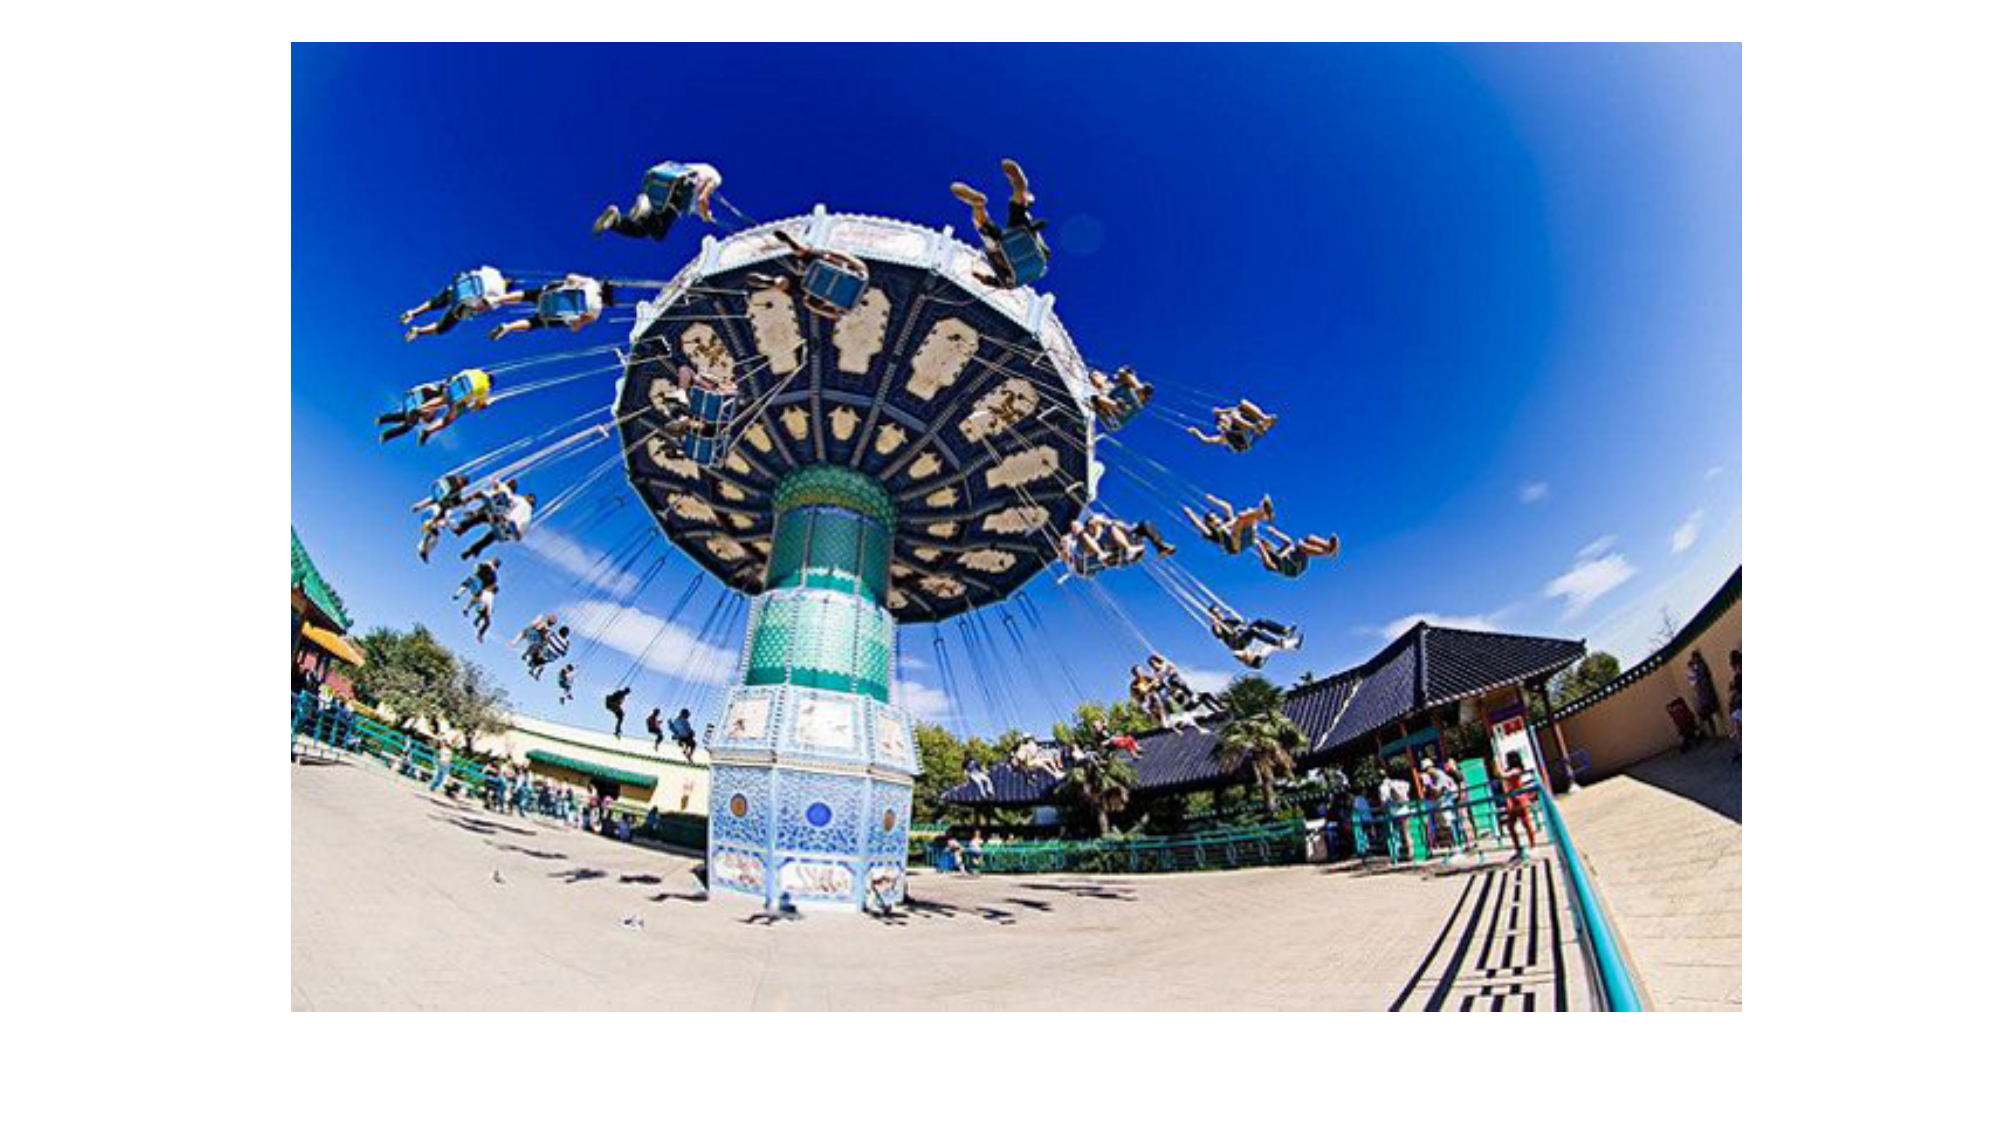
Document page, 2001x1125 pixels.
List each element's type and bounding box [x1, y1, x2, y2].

picture [291, 42, 1742, 1012]
